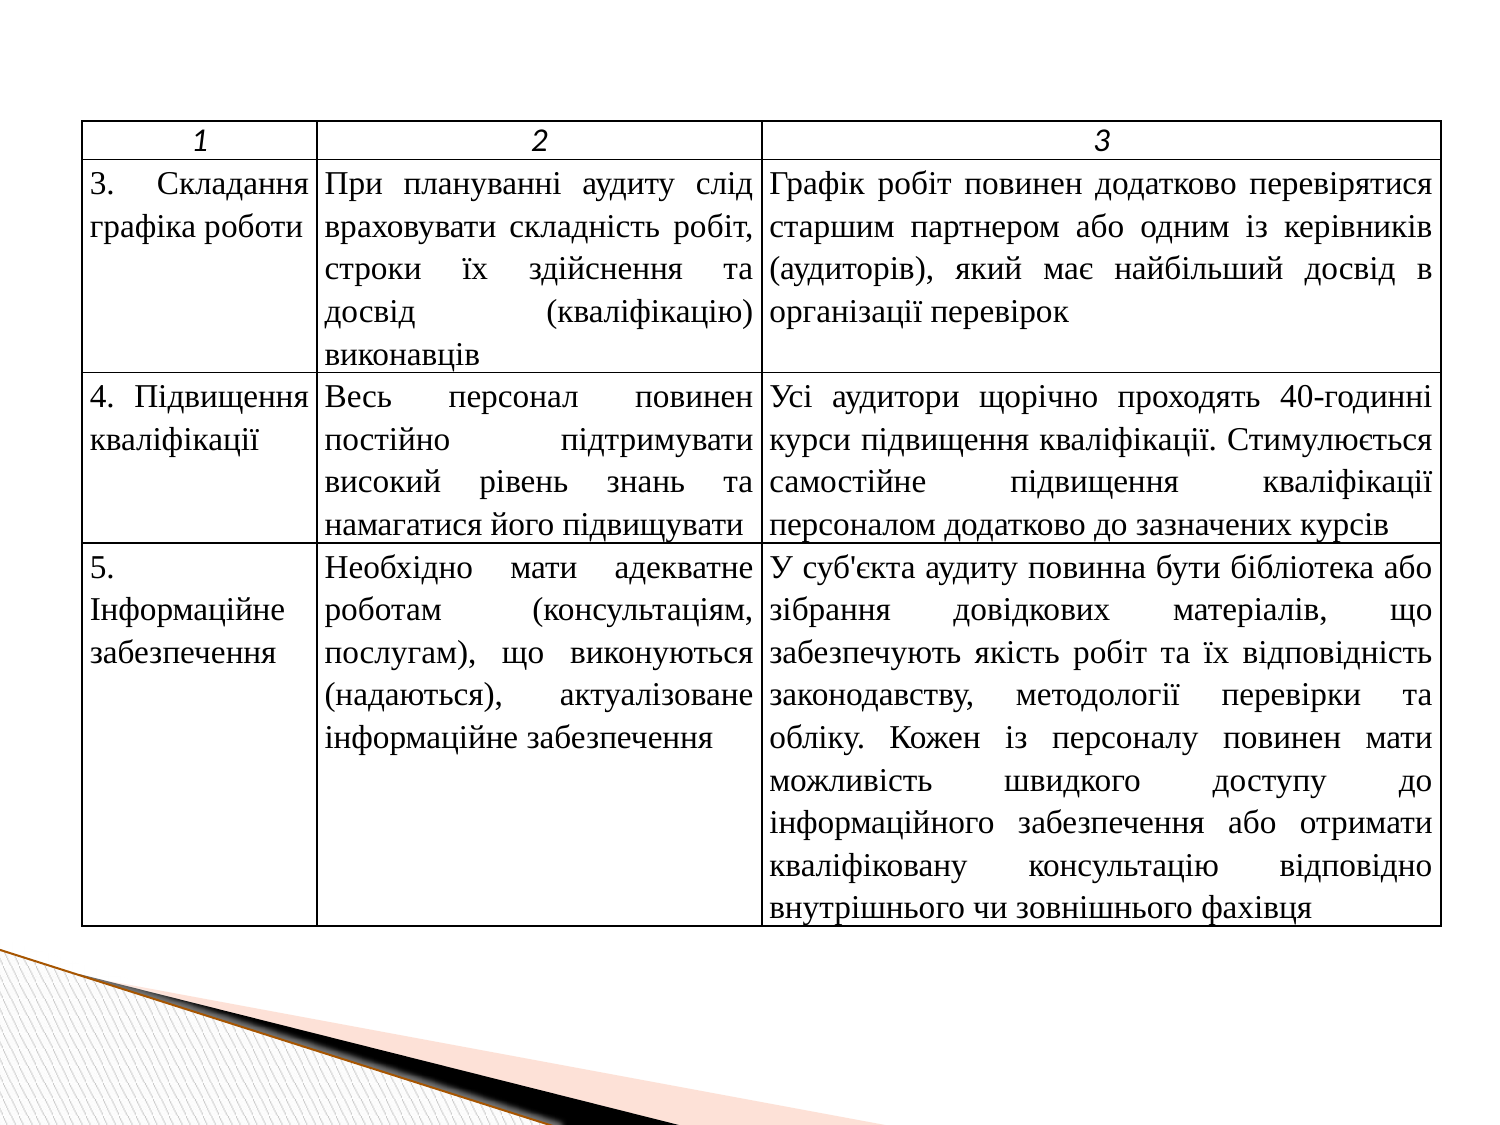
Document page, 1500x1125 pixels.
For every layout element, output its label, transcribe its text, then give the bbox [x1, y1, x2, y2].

table_header 3 [763, 122, 1440, 159]
table_cell При плануванні аудиту слід враховувати складність робіт, строки їх здійснення та досвід (кваліфікацію) виконавців [318, 160, 761, 372]
table_cell 3. Складання графіка роботи [83, 160, 316, 372]
table_cell Необхідно мати адекватне роботам (консультаціям, послугам), що виконуються (надаються), актуалізоване інформаційне забезпечення [318, 544, 761, 925]
table_header 1 [83, 122, 316, 159]
table_cell Весь персонал повинен постійно підтримувати високий рівень знань та намагатися його підвищувати [318, 373, 761, 542]
table_cell Усі аудитори щорічно проходять 40-годинні курси підвищення кваліфікації. Стимулюється самостійне підвищення кваліфікації персоналом додатково до зазначених курсів [763, 373, 1440, 542]
table_header 2 [318, 122, 761, 159]
table_cell 5. Інформаційне забезпечення [83, 544, 316, 925]
table_cell У суб'єкта аудиту повинна бути бібліотека або зібрання довідкових матеріалів, що забезпечують якість робіт та їх відповідність законодавству, методології перевірки та обліку. Кожен із персоналу повинен мати можливість швидкого доступу до інформаційного забезпечення або отримати кваліфіковану консультацію відповідно внутрішнього чи зовнішнього фахівця [763, 544, 1440, 925]
table_cell 4. Підвищення кваліфікації [83, 373, 316, 542]
table_cell Графік робіт повинен додатково перевірятися старшим партнером або одним із керівників (аудиторів), який має найбільший досвід в організації перевірок [763, 160, 1440, 372]
